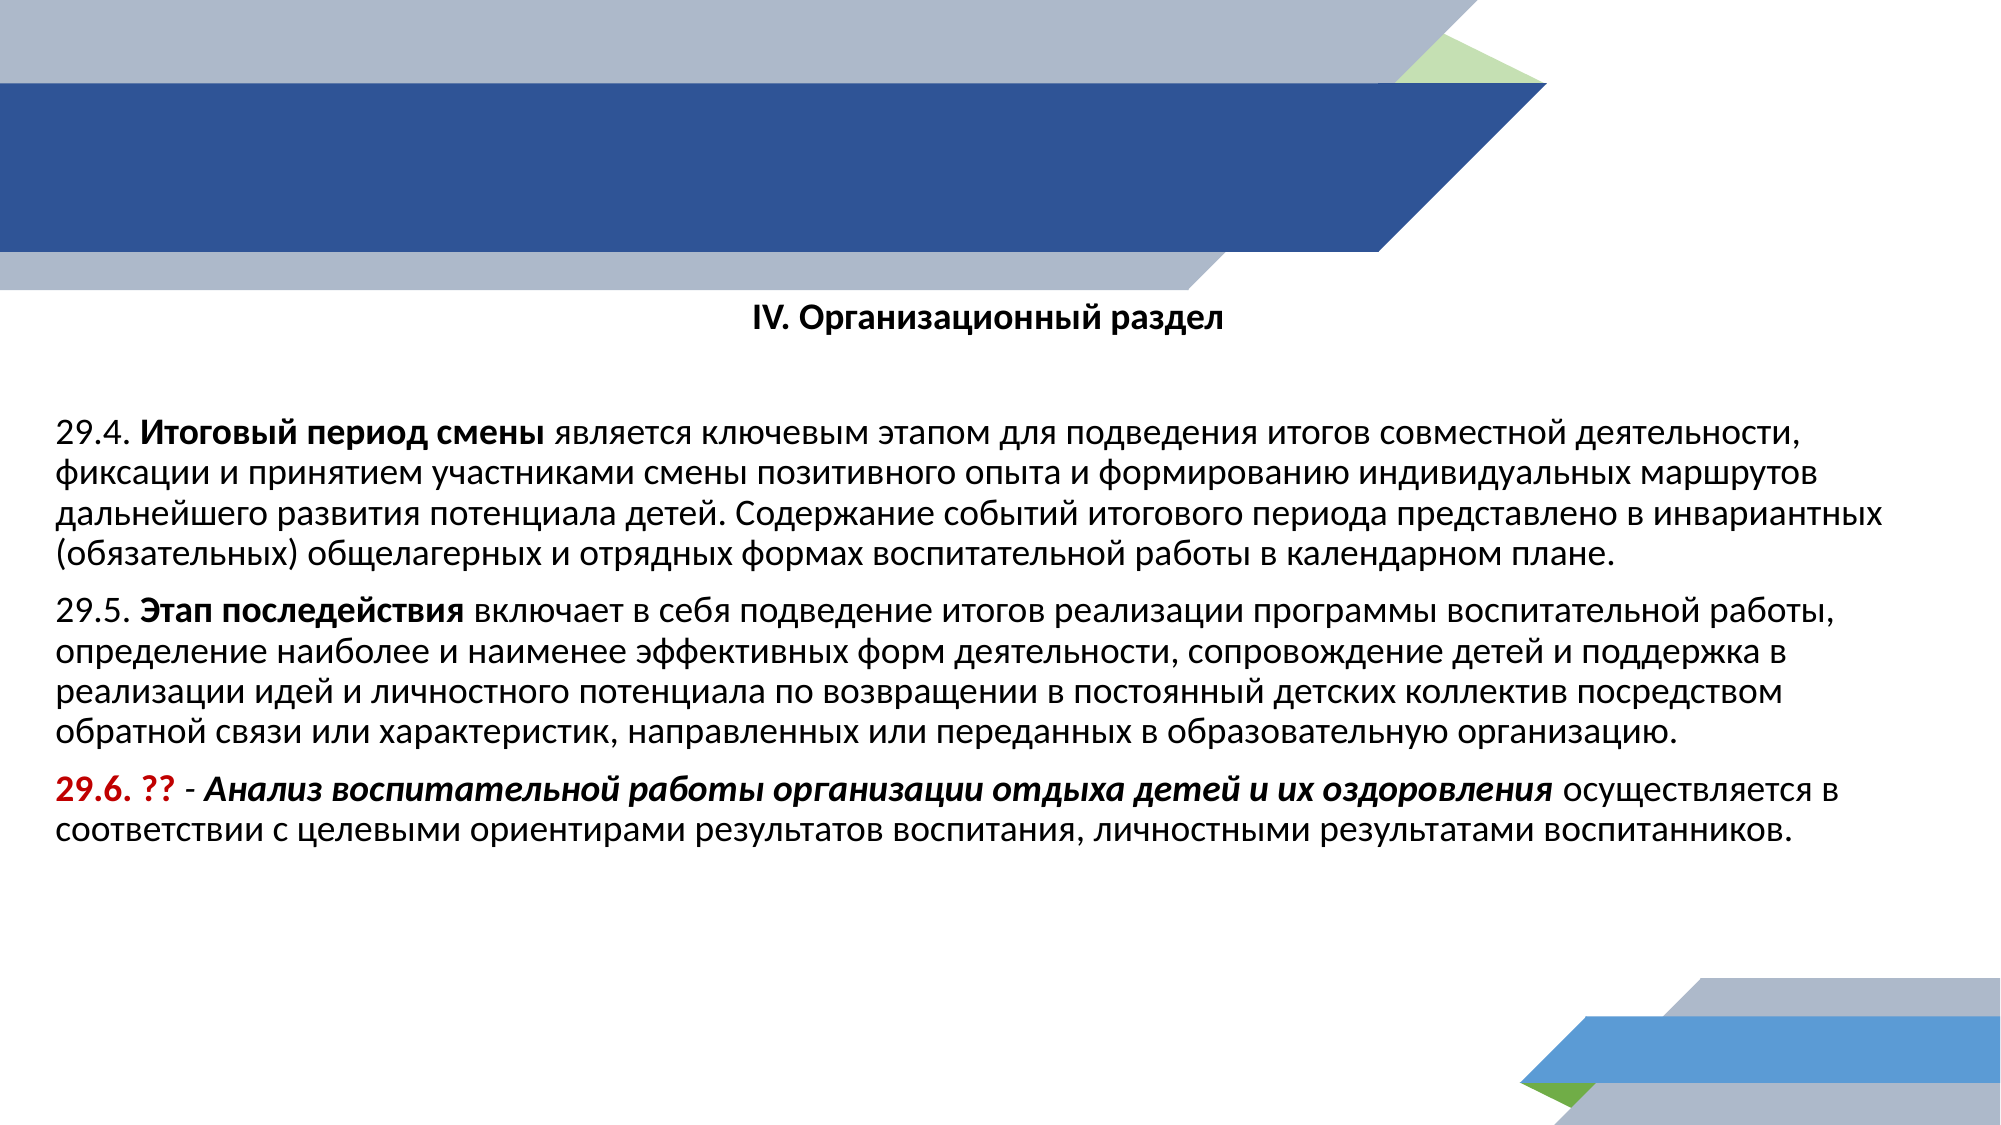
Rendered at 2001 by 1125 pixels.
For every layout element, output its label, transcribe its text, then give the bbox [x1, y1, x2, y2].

list IV. Организационный раздел 29.4. Итоговый период смены является ключевым этапом для подведения итогов совместной деятельности, фиксации и принятием участниками смены позитивного опыта и формированию индивидуальных маршрутов дальнейшего развития потенциала детей. Содержание событий итогового периода представлено в инвариантных (обязательных) общелагерных и отрядных формах воспитательной работы в календарном плане. 29.5. Этап последействия включает в себя подведение итогов реализации программы воспитательной работы, определение наиболее и наименее эффективных форм деятельности, сопровождение детей и поддержка в реализации идей и личностного потенциала по возвращении в постоянный детских коллектив посредством обратной связи или характеристик, направленных или переданных в образовательную организацию. 29.6. ?? - Анализ воспитательной работы организации отдыха детей и их оздоровления осуществляется в соответствии с целевыми ориентирами результатов воспитания, личностными результатами воспитанников. [18, 220, 1937, 1125]
